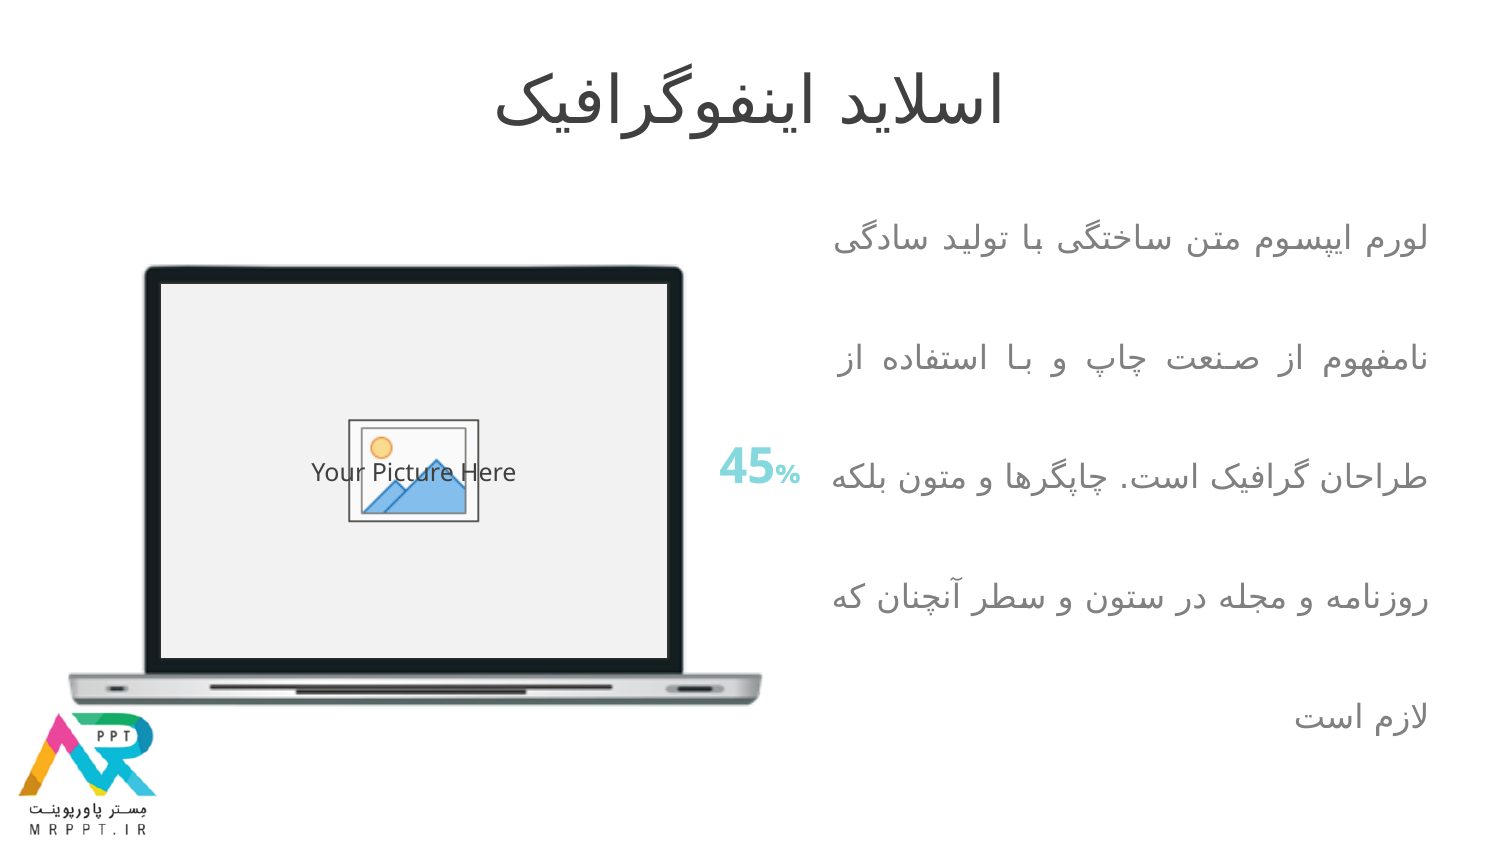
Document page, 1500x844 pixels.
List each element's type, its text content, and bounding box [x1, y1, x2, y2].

list اسلاید اینفوگرافیک [0, 29, 1500, 125]
picture [0, 215, 932, 844]
text_box 45% [671, 396, 817, 502]
text_box لورم ایپسوم متن ساختگی با تولید سادگی نامفهوم از صنعت چاپ و با استفاده از طراحان گرافیک است. چاپگرها و متون بلکه روزنامه و مجله در ستون و سطر آنچنان که لازم است [816, 128, 1445, 743]
